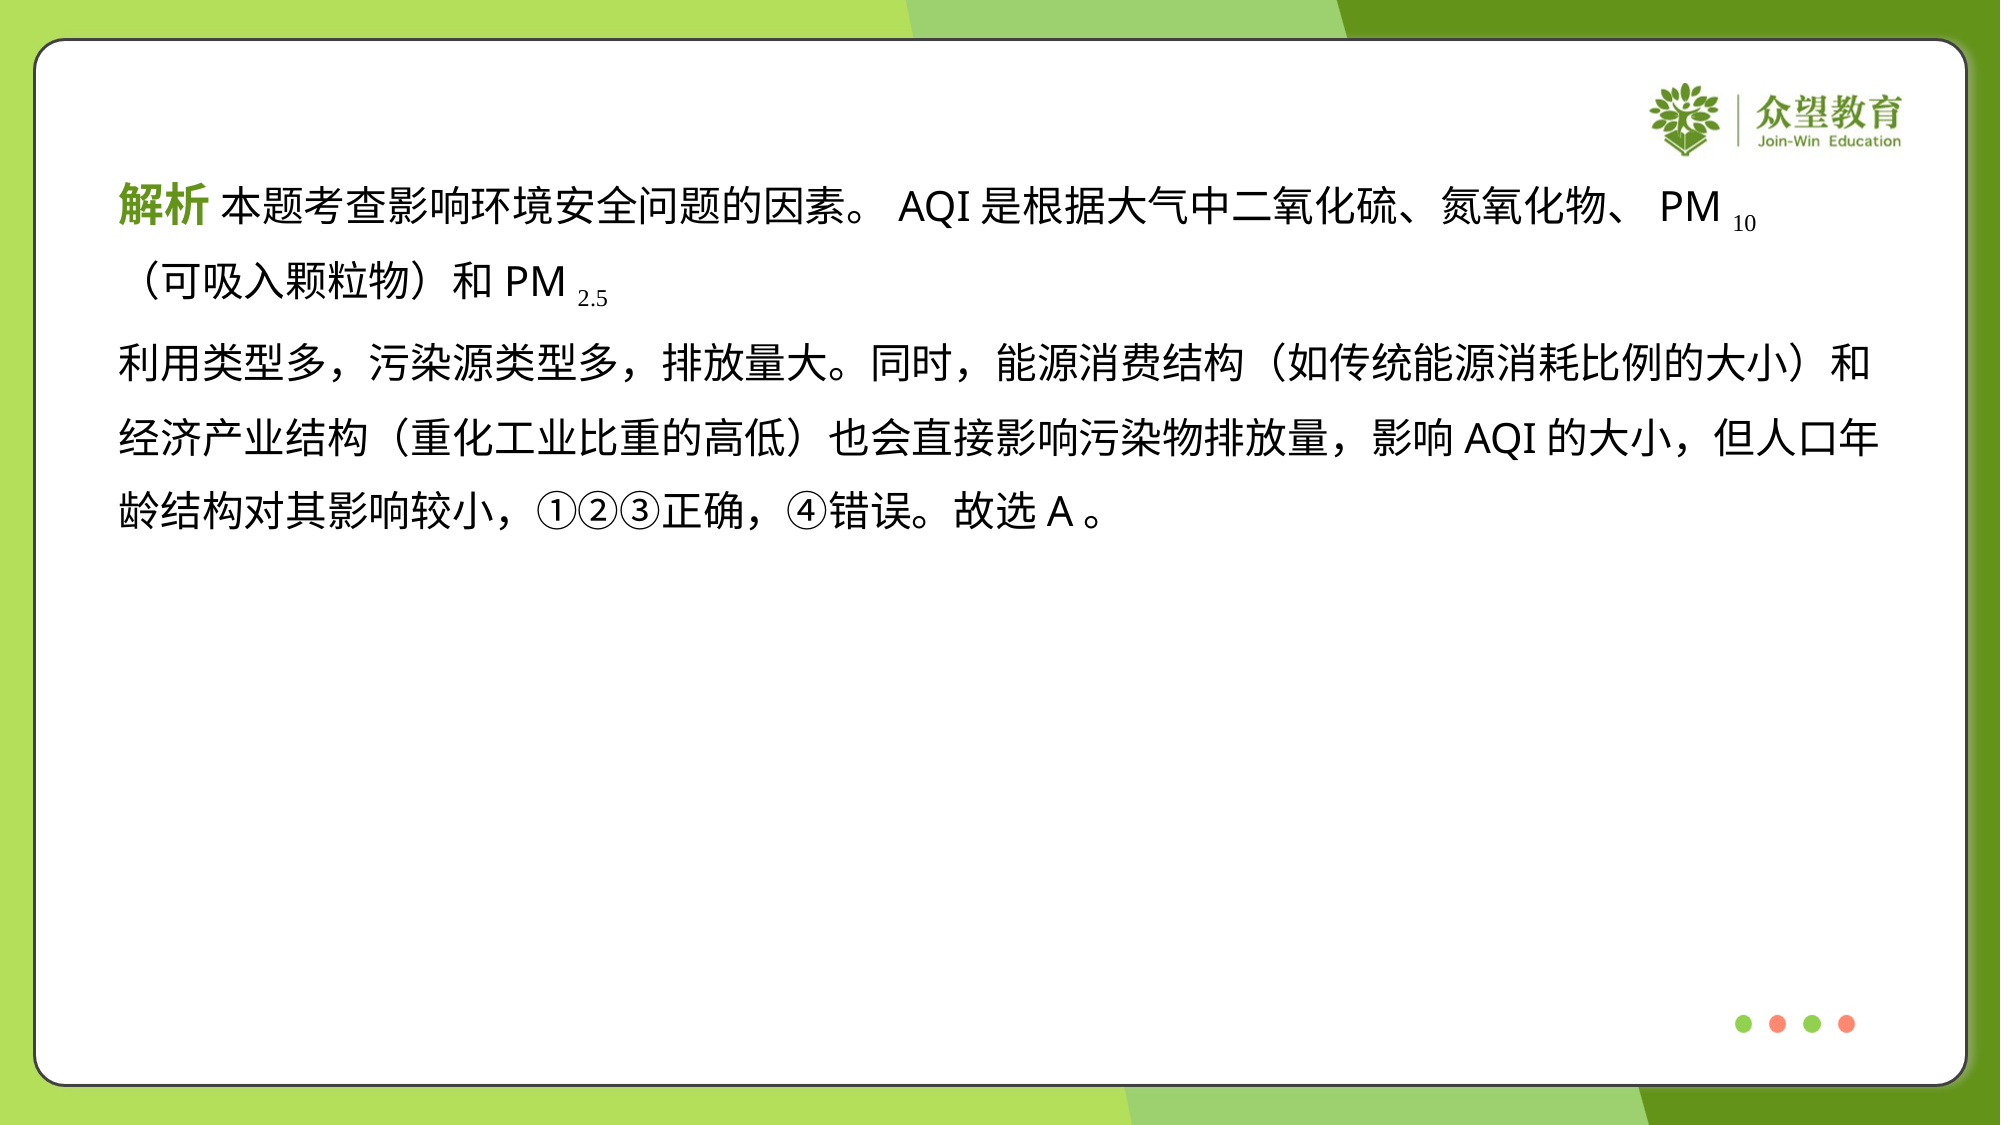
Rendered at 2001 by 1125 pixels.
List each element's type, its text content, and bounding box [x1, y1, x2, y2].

text_box 解析 本题考查影响环境安全问题的因素。AQI是根据大气中二氧化硫、氮氧化物、PM 10 （可吸入颗粒物）和PM 2.5 （细颗粒物）等污染物的浓度计算得出的数据。经济发达地区，土地 利用类型多，污染源类型多，排放量大。同时，能源消费结构（如传统能源消耗比例的大小）和 经济产业结构（重化工业比重的高低）也会直接影响污染物排放量，影响AQI的大小，但人口年 龄结构对其影响较小，①②③正确，④错误。故选A。 [118, 159, 1883, 527]
picture [0, 0, 2000, 1125]
